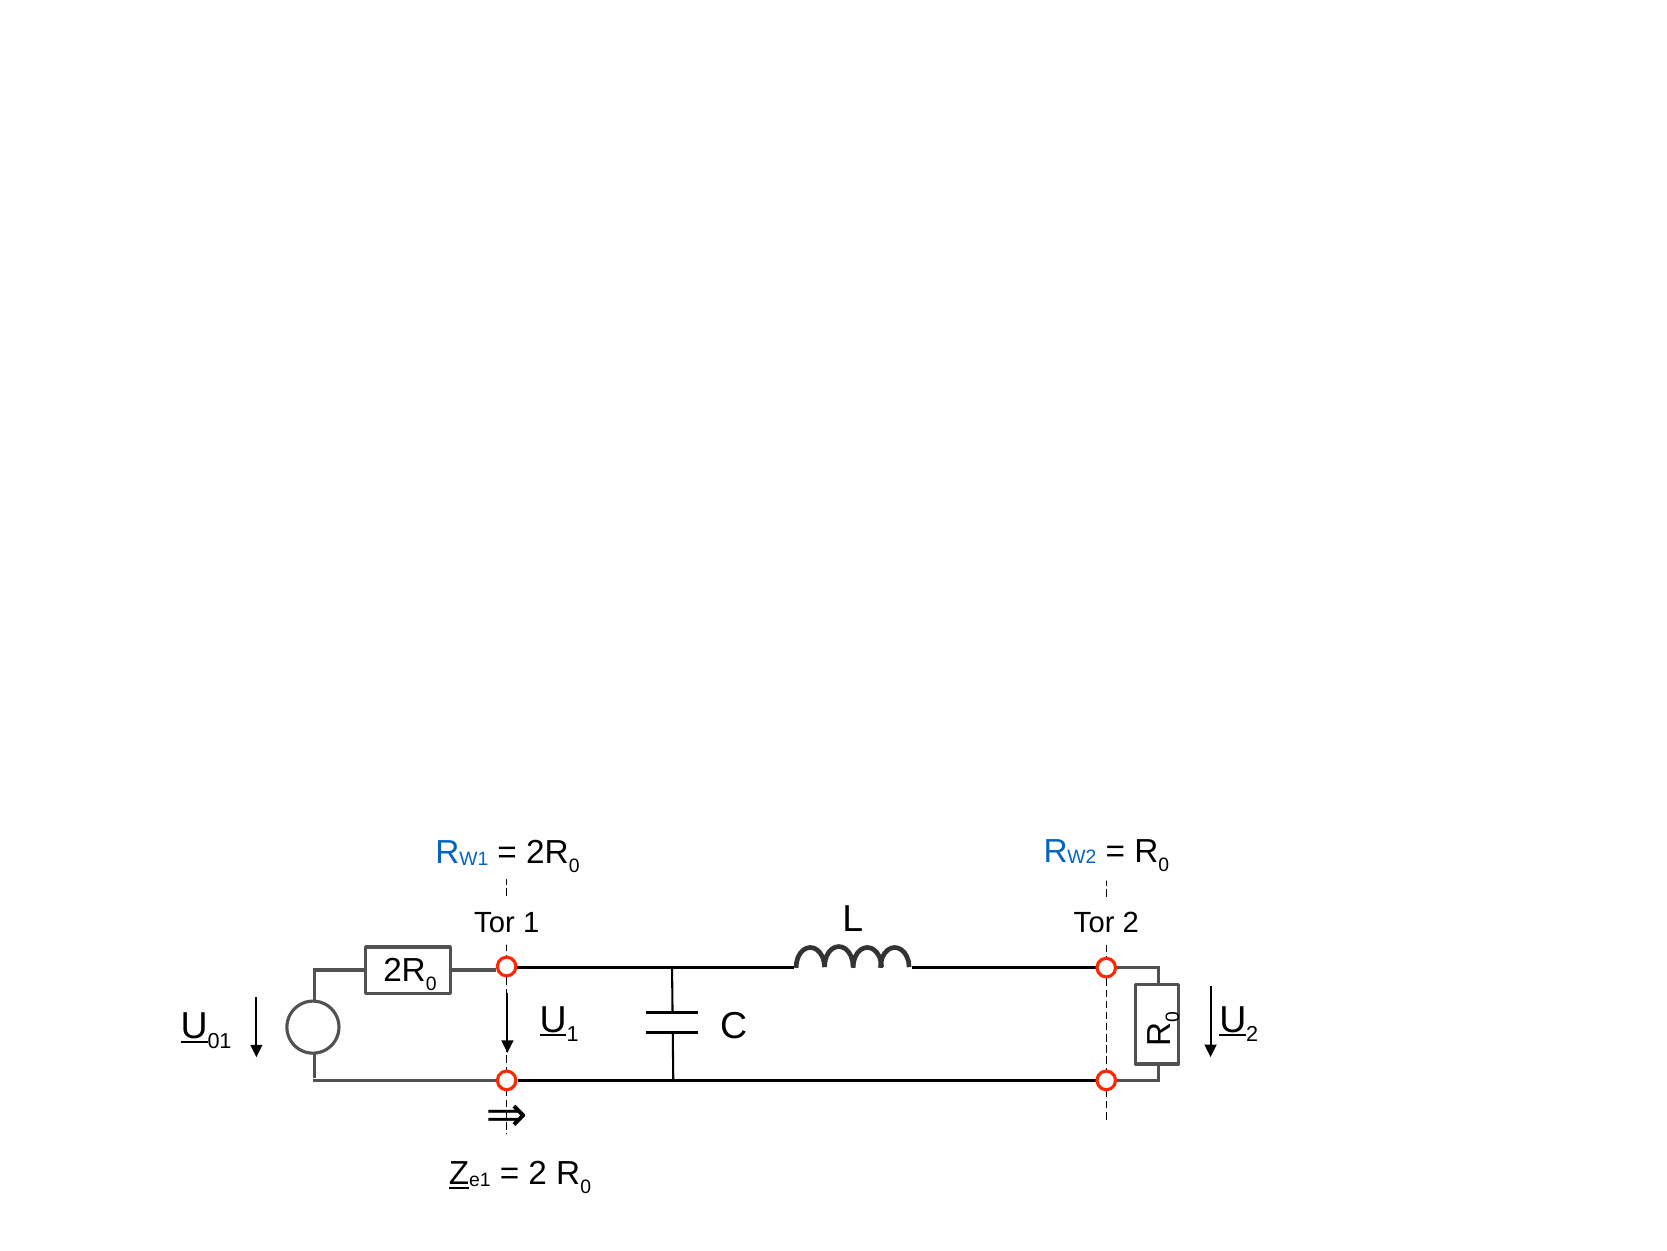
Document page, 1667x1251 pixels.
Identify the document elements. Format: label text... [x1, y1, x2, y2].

text_box ⇒ [477, 1073, 537, 1150]
text_box [1208, 986, 1217, 1057]
text_box [501, 992, 514, 1053]
text_box [1096, 1071, 1116, 1090]
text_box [795, 946, 910, 969]
text_box RW1 = 2R0 [413, 822, 602, 880]
text_box [497, 957, 516, 976]
text_box U1 [524, 986, 640, 1057]
text_box [1096, 958, 1116, 978]
text_box Ze1 = 2 R0 [420, 1143, 620, 1214]
text_box Tor 2 [1067, 897, 1146, 945]
text_box [286, 1001, 339, 1054]
text_box U2 [1205, 986, 1210, 995]
text_box [250, 997, 263, 1058]
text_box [644, 965, 700, 1082]
text_box U01 [165, 992, 288, 1064]
text_box 2R0 [368, 939, 497, 1004]
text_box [1115, 991, 1202, 1052]
text_box U2 [1211, 986, 1284, 1057]
text_box Tor 1 [467, 897, 546, 945]
text_box RW2 = R0 [1012, 820, 1201, 881]
text_box C [707, 992, 761, 1064]
text_box L [825, 885, 880, 939]
